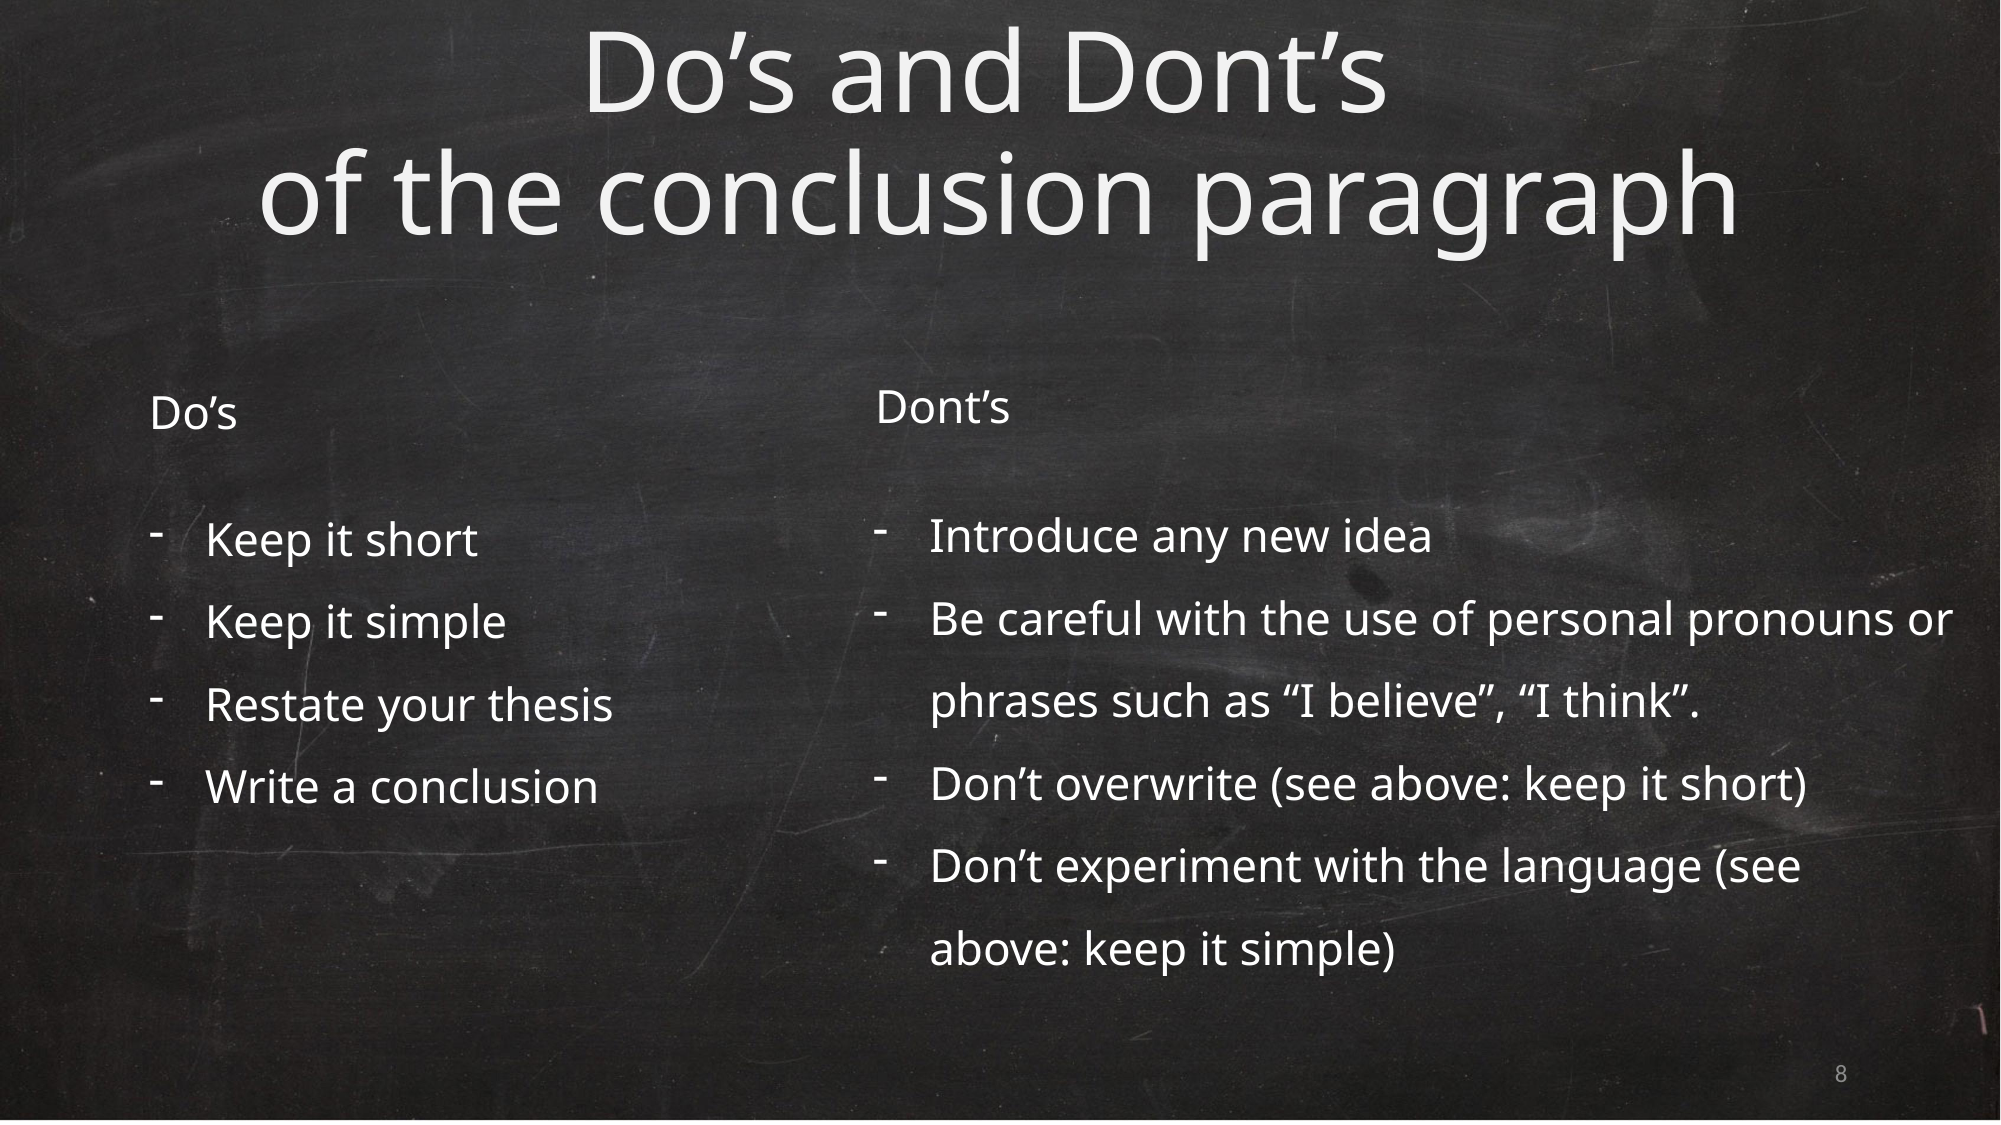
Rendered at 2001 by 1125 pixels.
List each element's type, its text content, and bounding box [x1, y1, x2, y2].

slide_number 8 [1412, 1042, 1863, 1103]
text_box Keep it short Keep it simple Restate your thesis Write a conclusion [134, 475, 666, 985]
text_box Dont’s [860, 342, 1195, 440]
title Do’s and Dont’s of the conclusion paragraph [29, 7, 1971, 267]
picture [0, 0, 2001, 1125]
text_box Introduce any new idea Be careful with the use of personal pronouns or phrases such as “I believe”, “I think”. Don’t overwrite (see above: keep it short) Don’t experiment with the language (see above: keep it simple) [858, 472, 1971, 1065]
text_box Do’s [133, 349, 469, 447]
